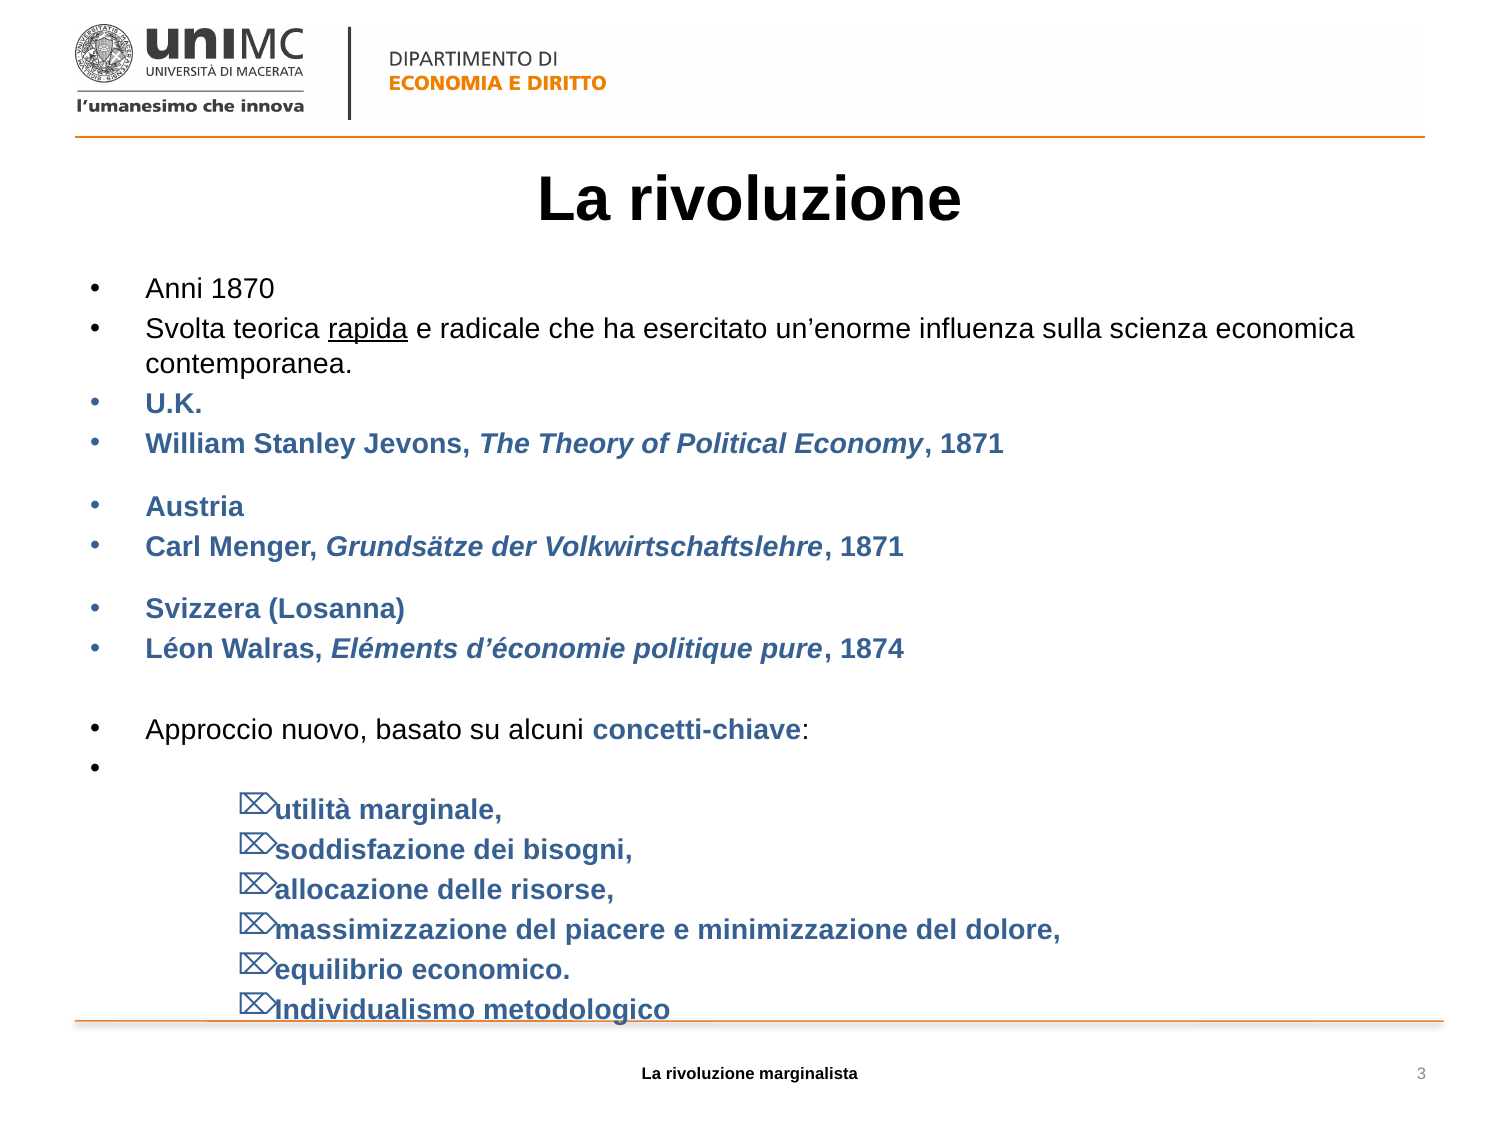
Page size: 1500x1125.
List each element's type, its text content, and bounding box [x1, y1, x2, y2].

footer La rivoluzione marginalista [512, 1042, 988, 1103]
slide_number 3 [1091, 1042, 1442, 1103]
picture [75, 24, 1425, 138]
list Anni 1870 Svolta teorica rapida e radicale che ha esercitato un’enorme influenza sulla scienza economica contemporanea. U.K. William Stanley Jevons, The Theory of Political Economy, 1871 Austria Carl Menger, Grundsätze der Volkwirtschaftslehre, 1871 Svizzera (Losanna) Léon Walras, Eléments d’économie politique pure, 1874 Approccio nuovo, basato su alcuni concetti-chiave: utilità marginale, soddisfazione dei bisogni, allocazione delle risorse, massimizzazione del piacere e minimizzazione del dolore, equilibrio economico. Individualismo metodologico [75, 262, 1425, 1043]
title La rivoluzione [75, 149, 1425, 241]
